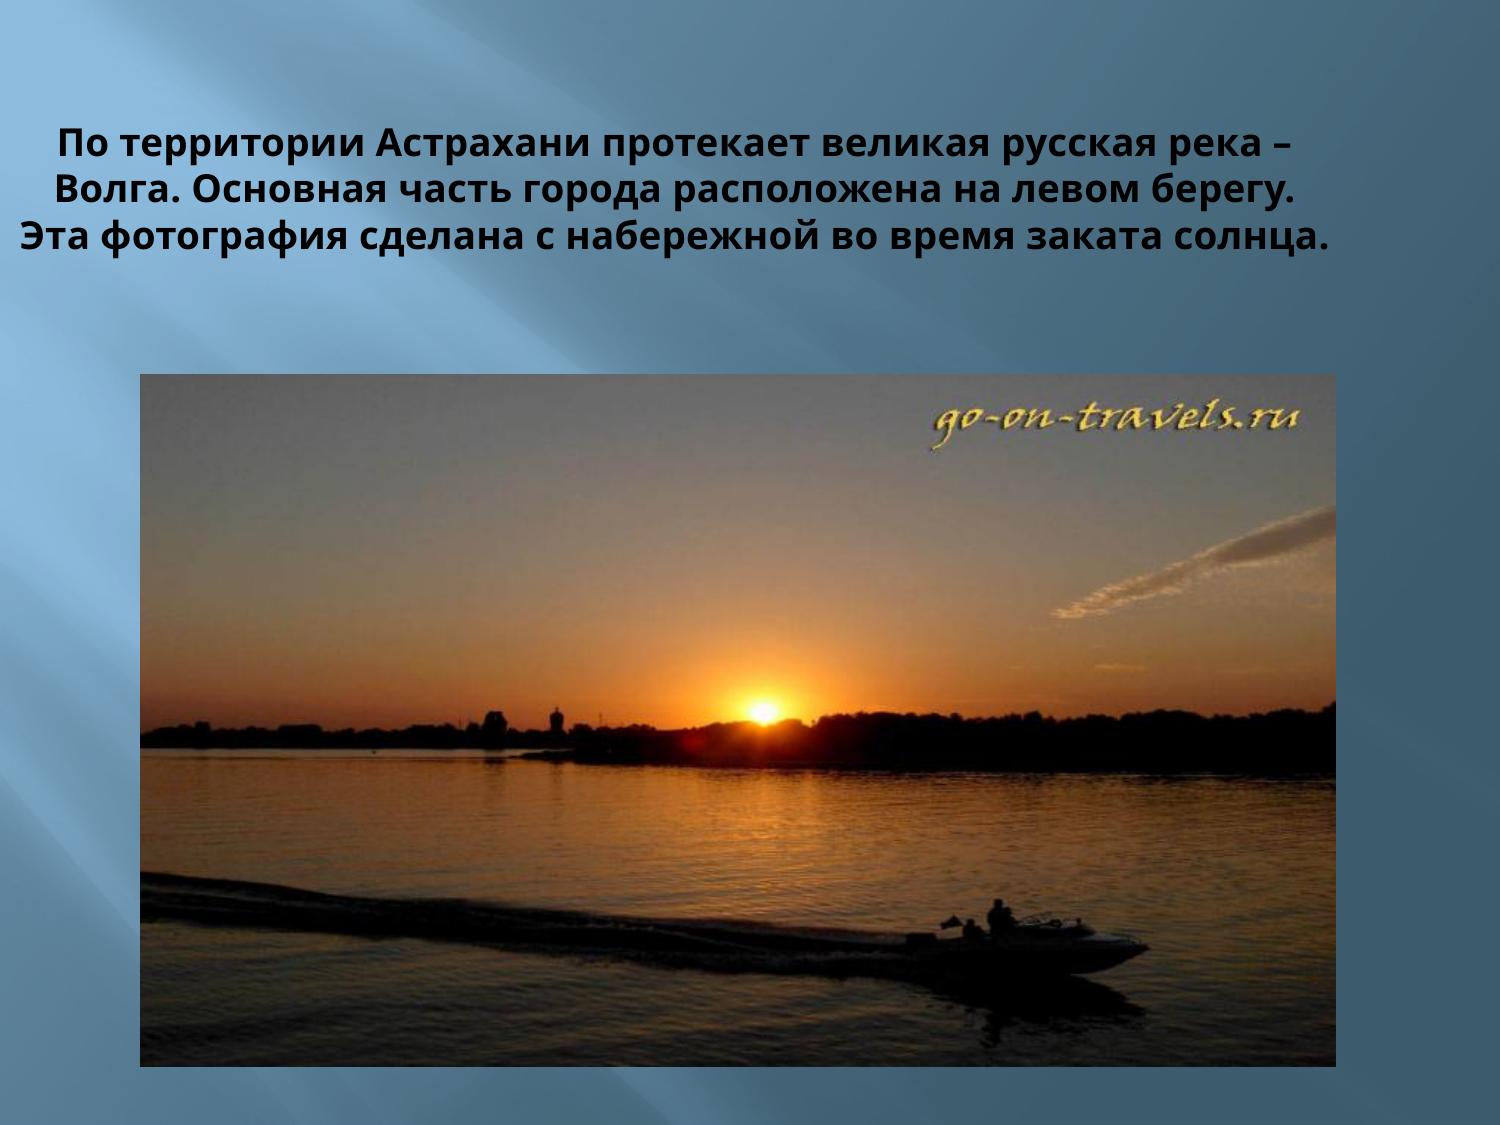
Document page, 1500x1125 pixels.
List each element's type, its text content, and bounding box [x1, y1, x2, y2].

title По территории Астрахани протекает великая русская река – Волга. Основная часть города расположена на левом берегу. Эта фотография сделана с набережной во время заката солнца. [0, 105, 1350, 270]
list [140, 374, 1337, 1067]
